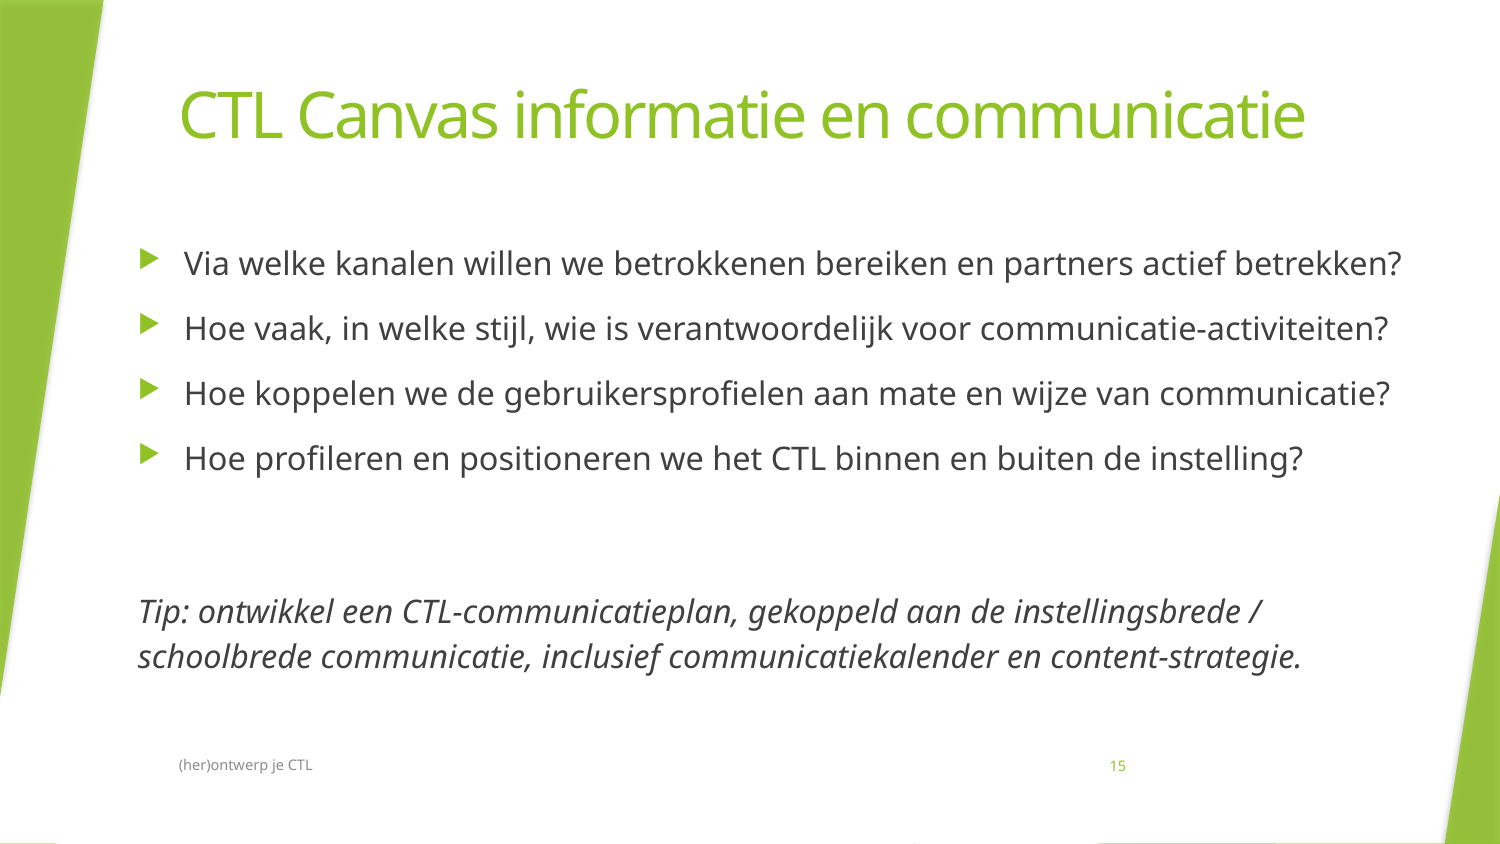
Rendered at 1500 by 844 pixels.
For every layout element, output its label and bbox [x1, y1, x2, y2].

text_box [0, 0, 1500, 844]
